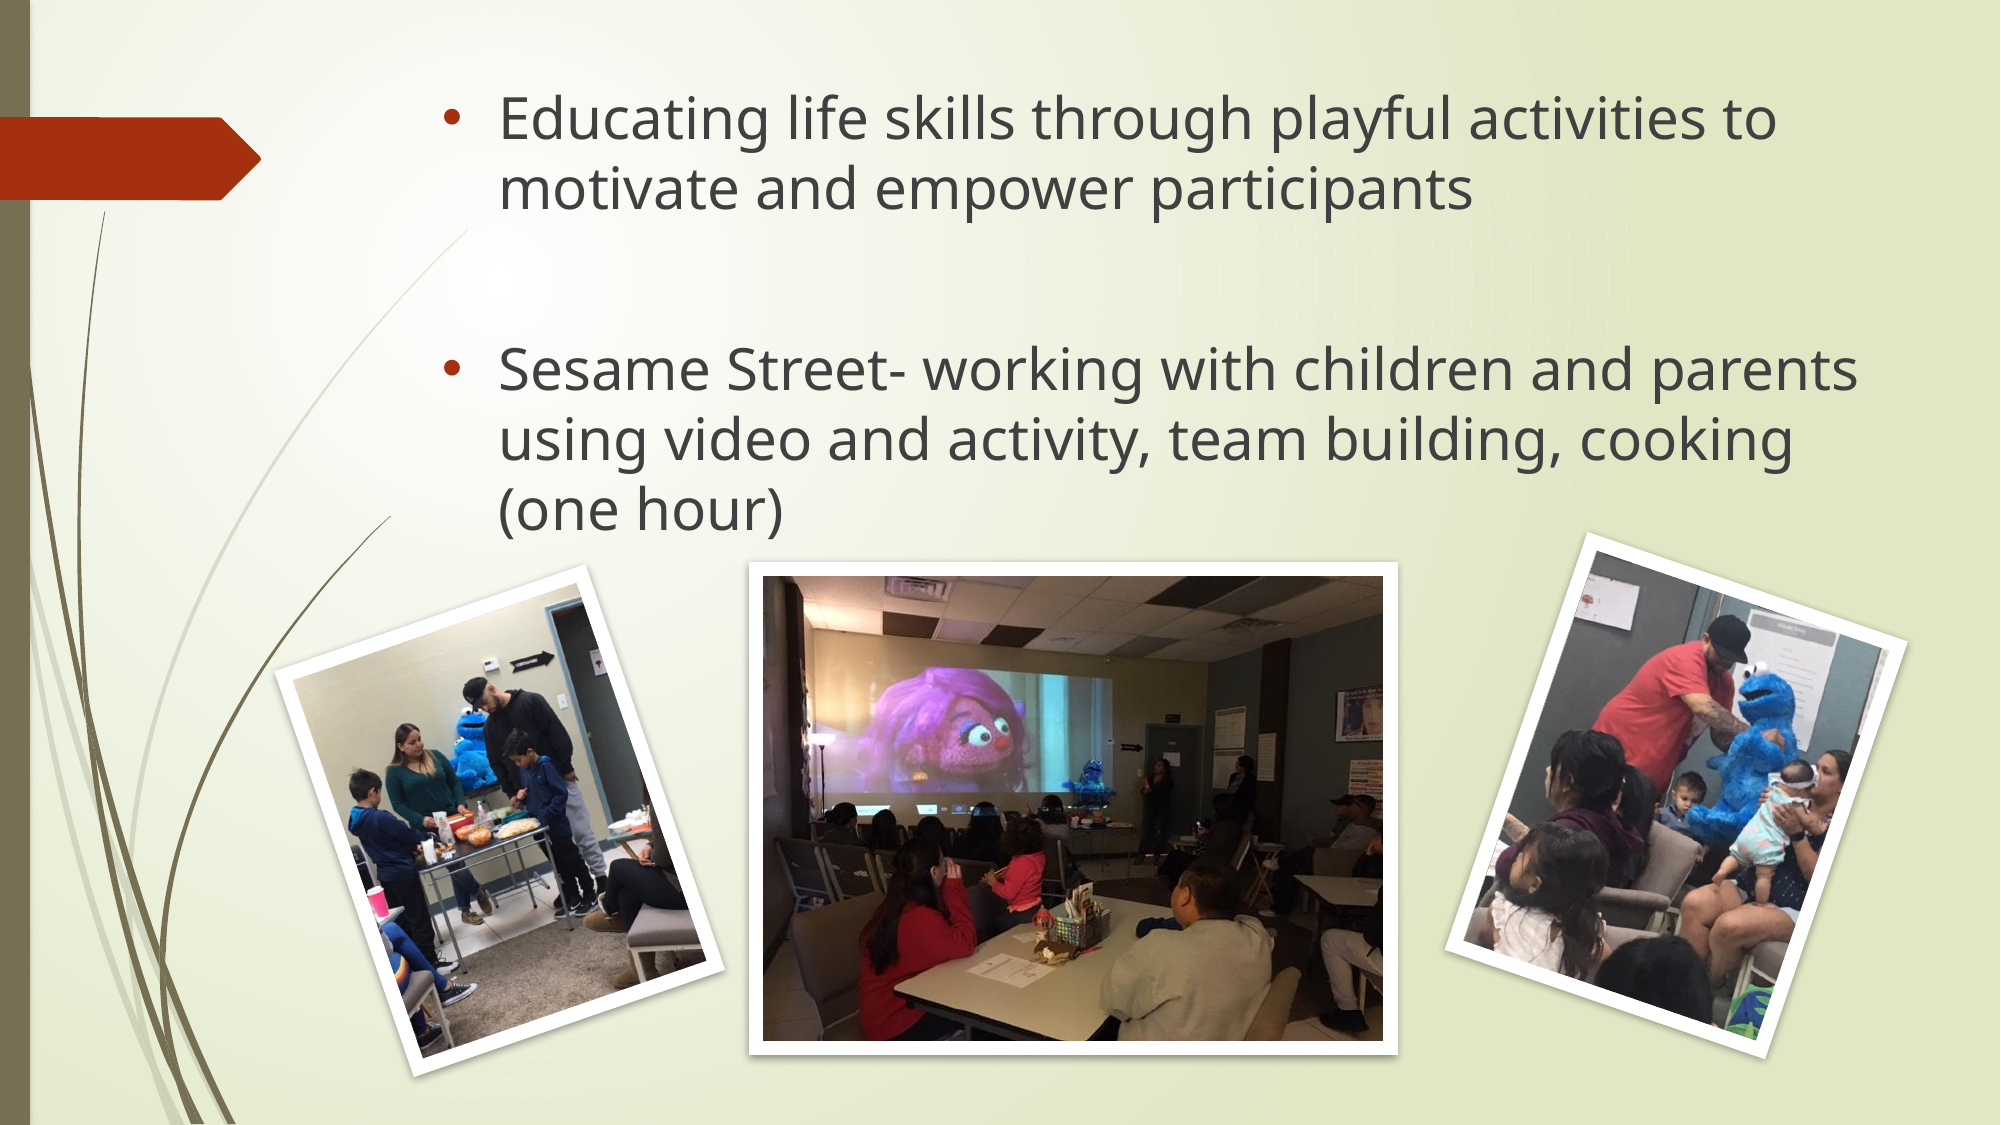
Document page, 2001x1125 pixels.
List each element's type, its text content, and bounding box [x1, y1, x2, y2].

picture [294, 584, 706, 1058]
picture [763, 575, 1384, 1042]
list Educating life skills through playful activities to motivate and empower participants Sesame Street- working with children and parents using video and activity, team building, cooking (one hour) [426, 73, 1890, 1019]
picture [1464, 551, 1888, 1040]
